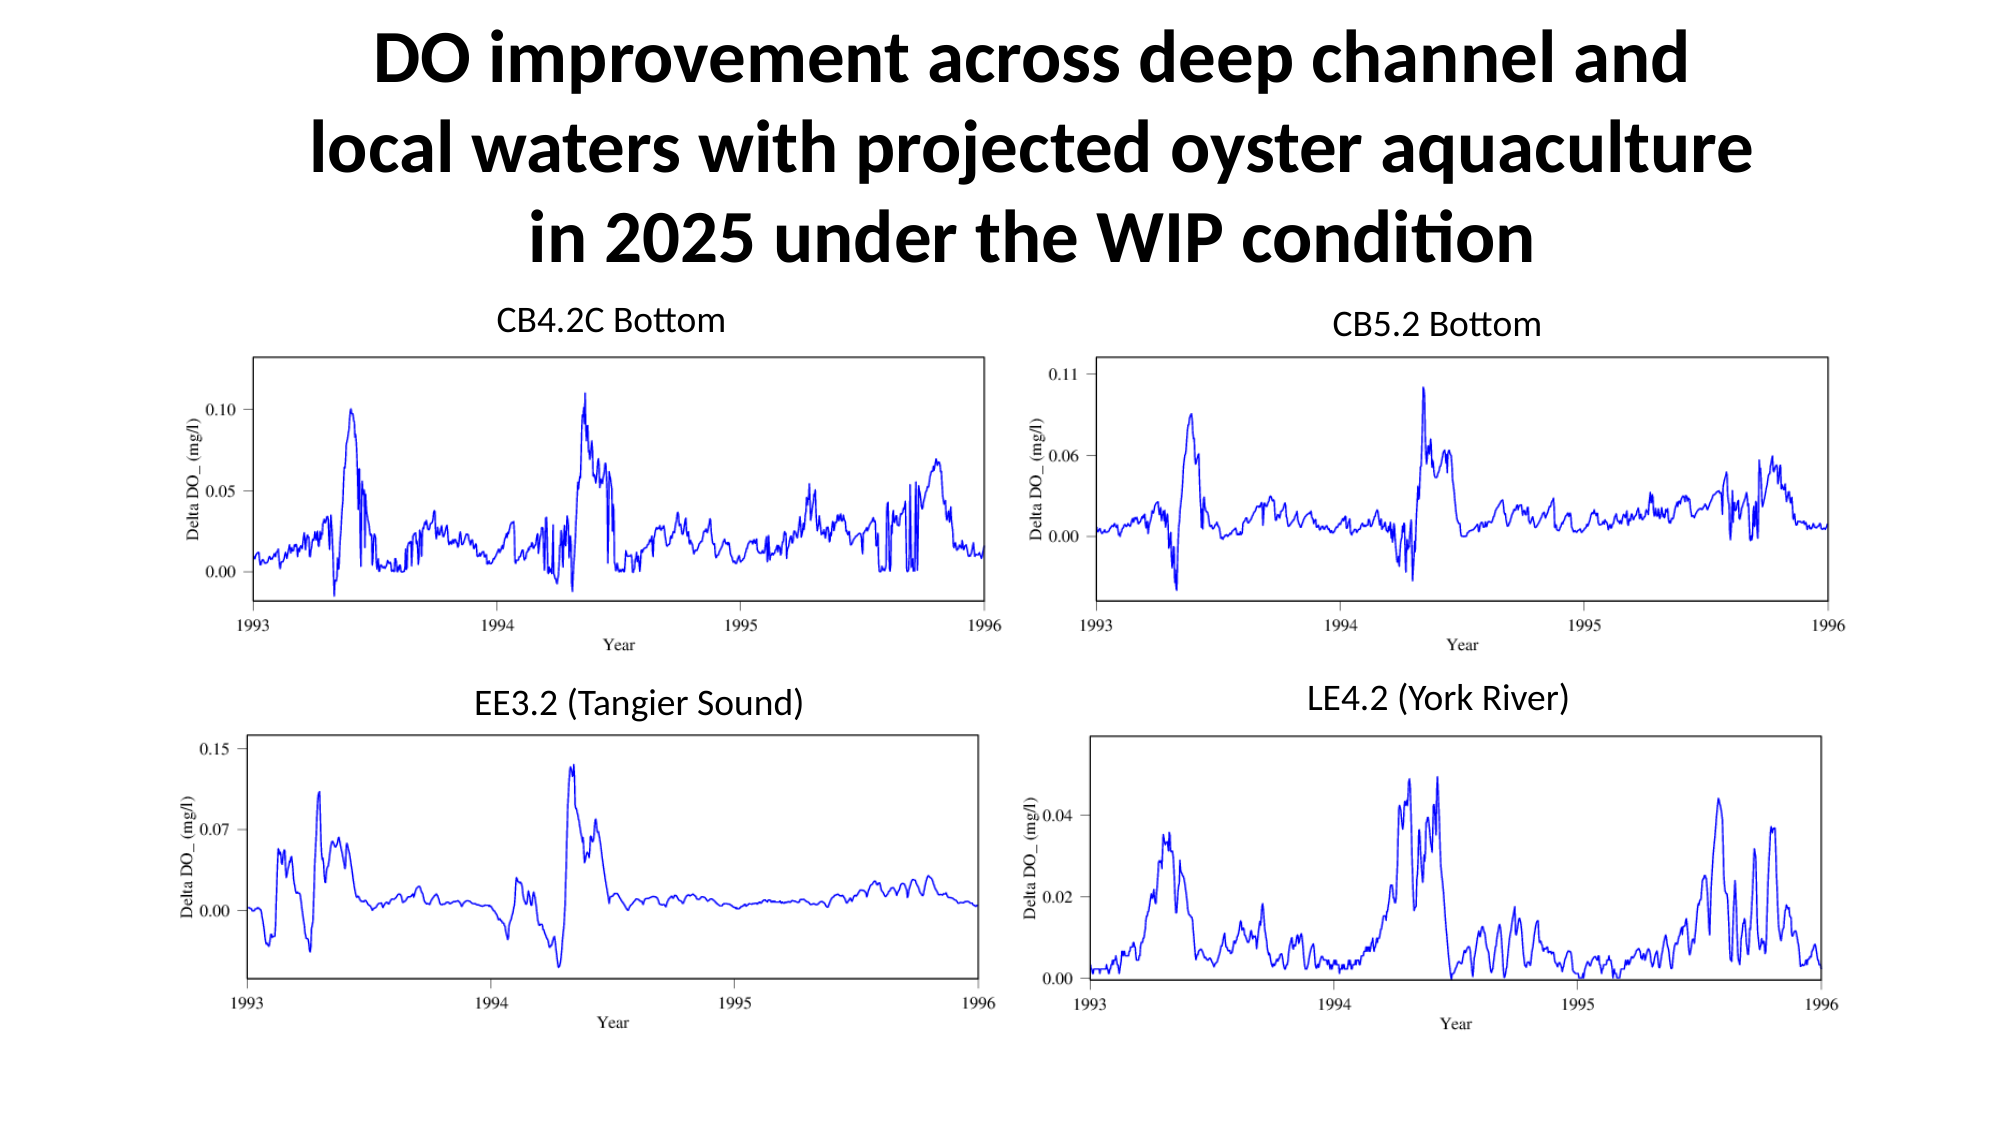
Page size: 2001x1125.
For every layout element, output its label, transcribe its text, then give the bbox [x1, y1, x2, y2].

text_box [168, 287, 1869, 1046]
text_box DO improvement across deep channel and local waters with projected oyster aquaculture in 2025 under the WIP condition [290, 0, 1775, 285]
